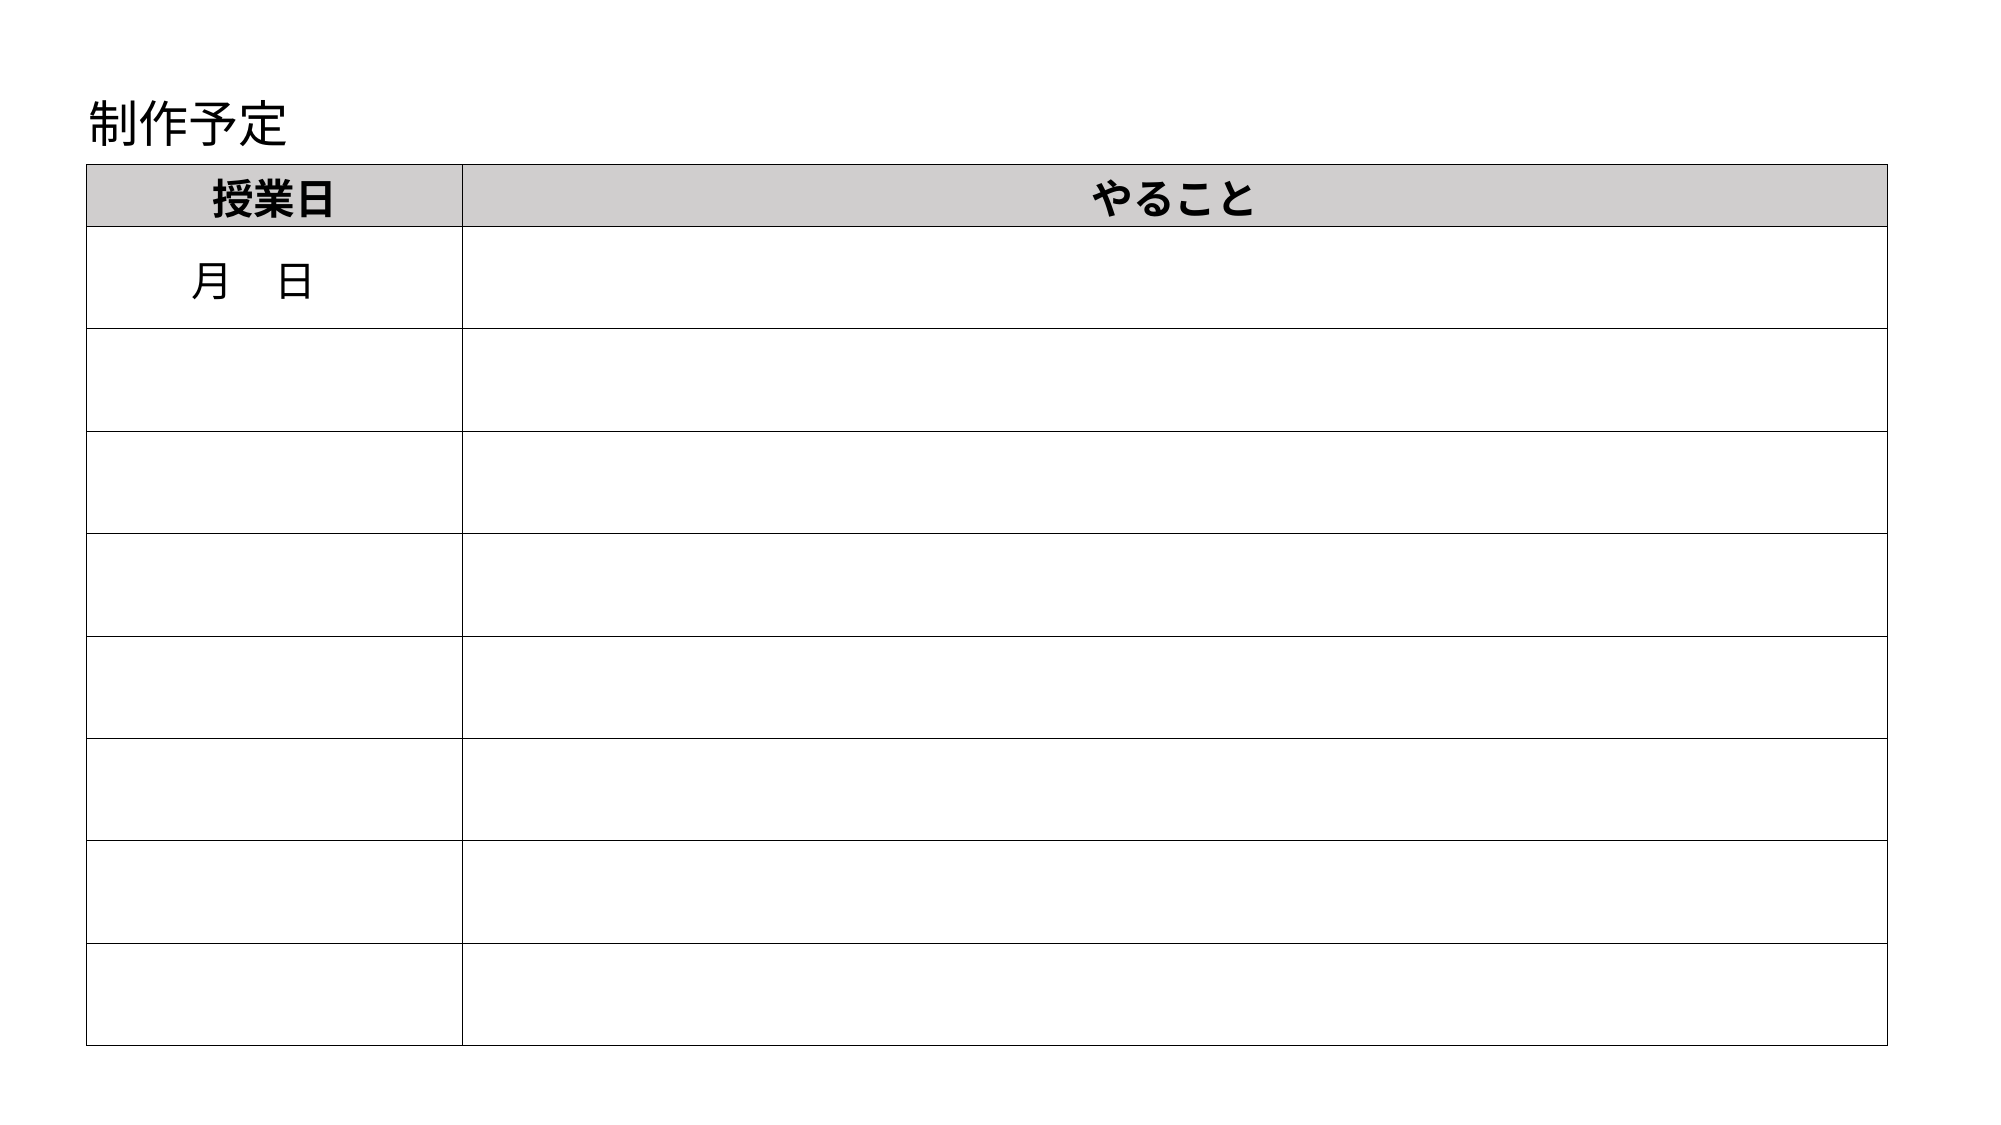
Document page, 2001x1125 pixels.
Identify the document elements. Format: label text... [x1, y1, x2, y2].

table_cell [87, 432, 462, 533]
table_cell [463, 534, 1887, 636]
table_cell [463, 227, 1887, 328]
table_cell [87, 637, 462, 738]
table_cell [463, 432, 1887, 533]
table_cell [463, 637, 1887, 738]
table_cell [87, 944, 462, 1045]
table_cell [463, 329, 1887, 431]
table_cell [87, 329, 462, 431]
table_header 授業日 [87, 165, 462, 226]
table_cell [463, 841, 1887, 943]
table_cell [463, 739, 1887, 840]
table_cell 月 日 [87, 227, 462, 328]
table_header やること [463, 165, 1887, 226]
text_box 制作予定 [73, 84, 304, 160]
table_cell [87, 534, 462, 636]
table_cell [463, 944, 1887, 1045]
table_cell [87, 841, 462, 943]
table_cell [87, 739, 462, 840]
